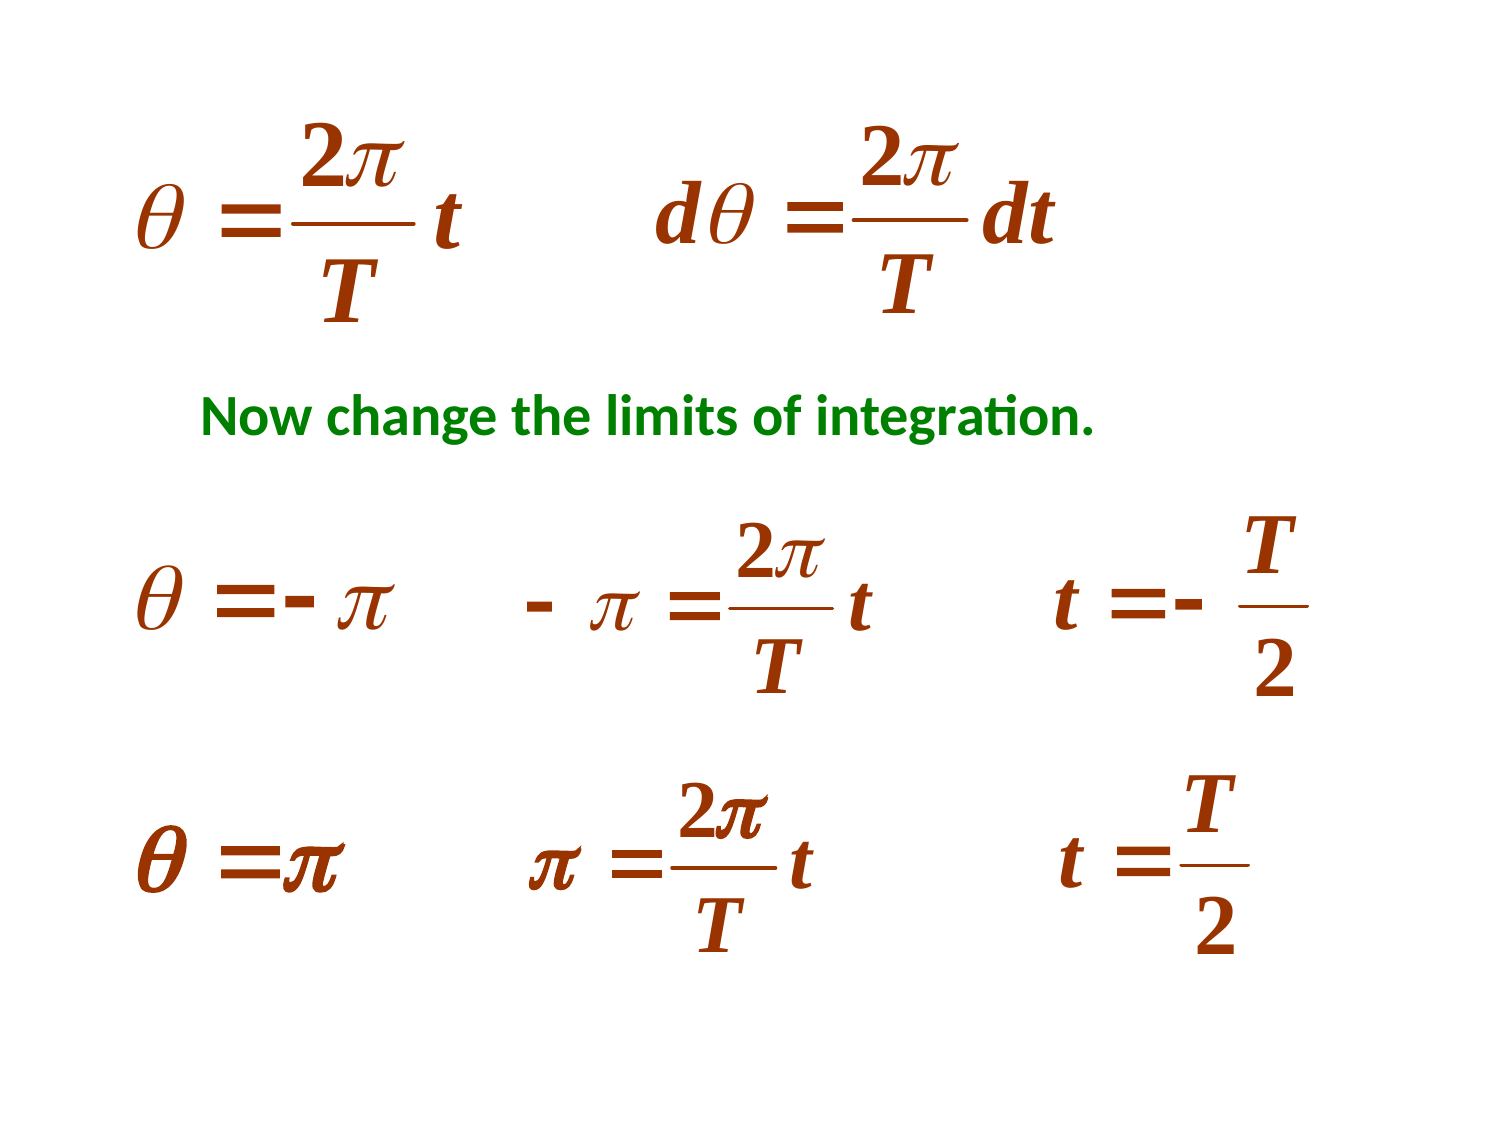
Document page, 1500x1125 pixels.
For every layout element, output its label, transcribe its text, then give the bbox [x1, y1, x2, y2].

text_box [122, 749, 1260, 969]
text_box Now change the limits of integration. [185, 369, 1112, 455]
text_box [122, 89, 1073, 339]
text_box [122, 484, 1318, 711]
